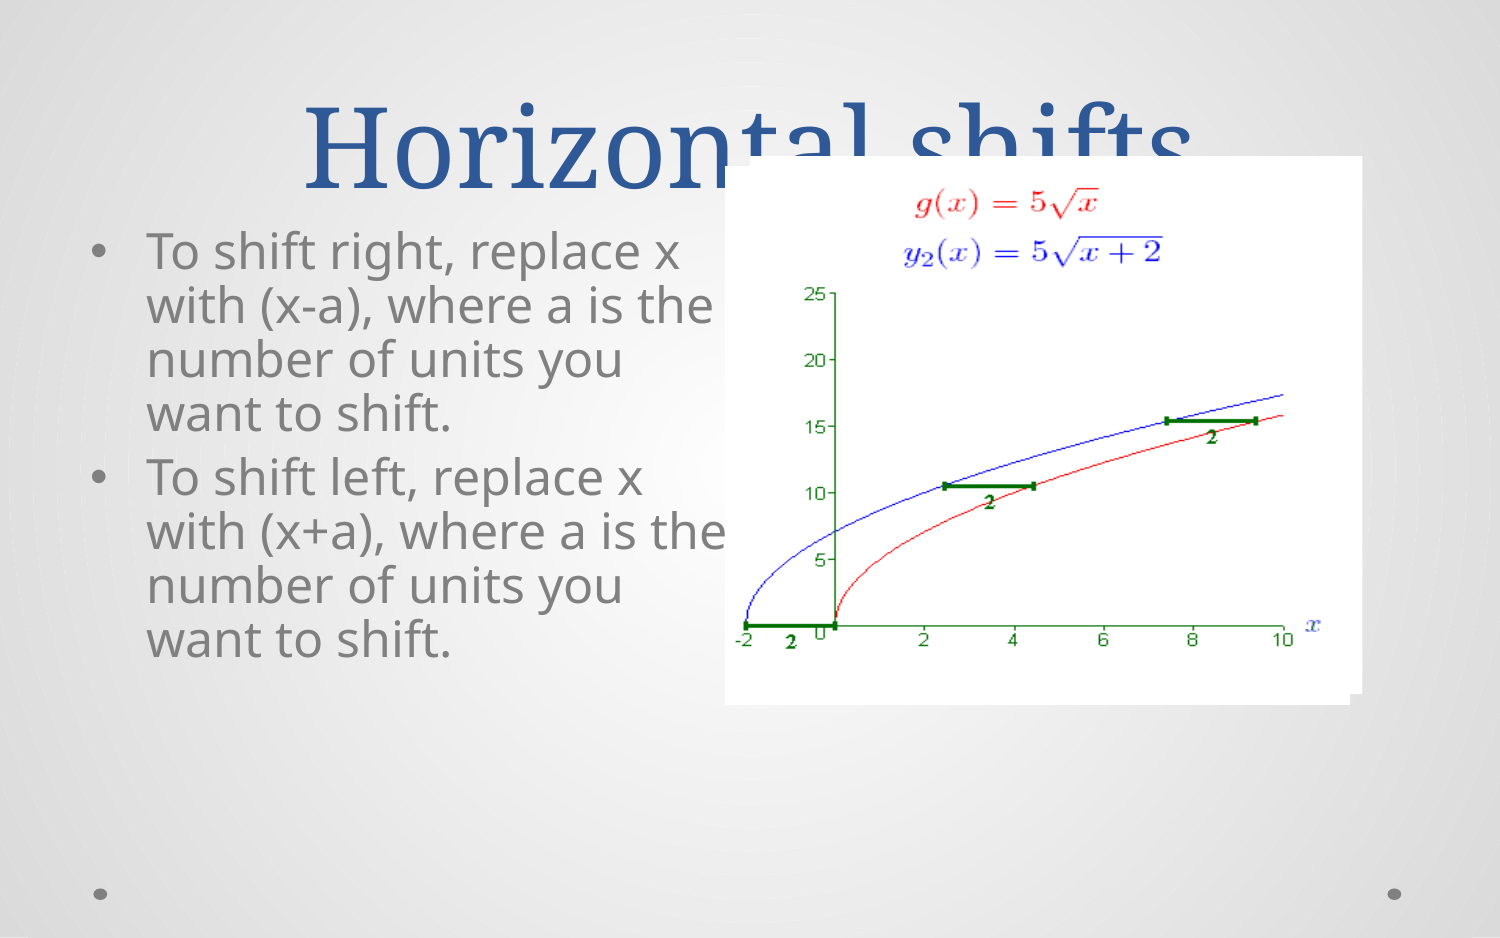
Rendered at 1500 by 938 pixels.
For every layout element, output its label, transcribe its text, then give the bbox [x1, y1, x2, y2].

picture [724, 155, 1363, 705]
title Horizontal shifts [75, 0, 1425, 219]
list To shift right, replace x with (x-a), where a is the number of units you want to shift. To shift left, replace x with (x+a), where a is the number of units you want to shift. [75, 218, 763, 844]
